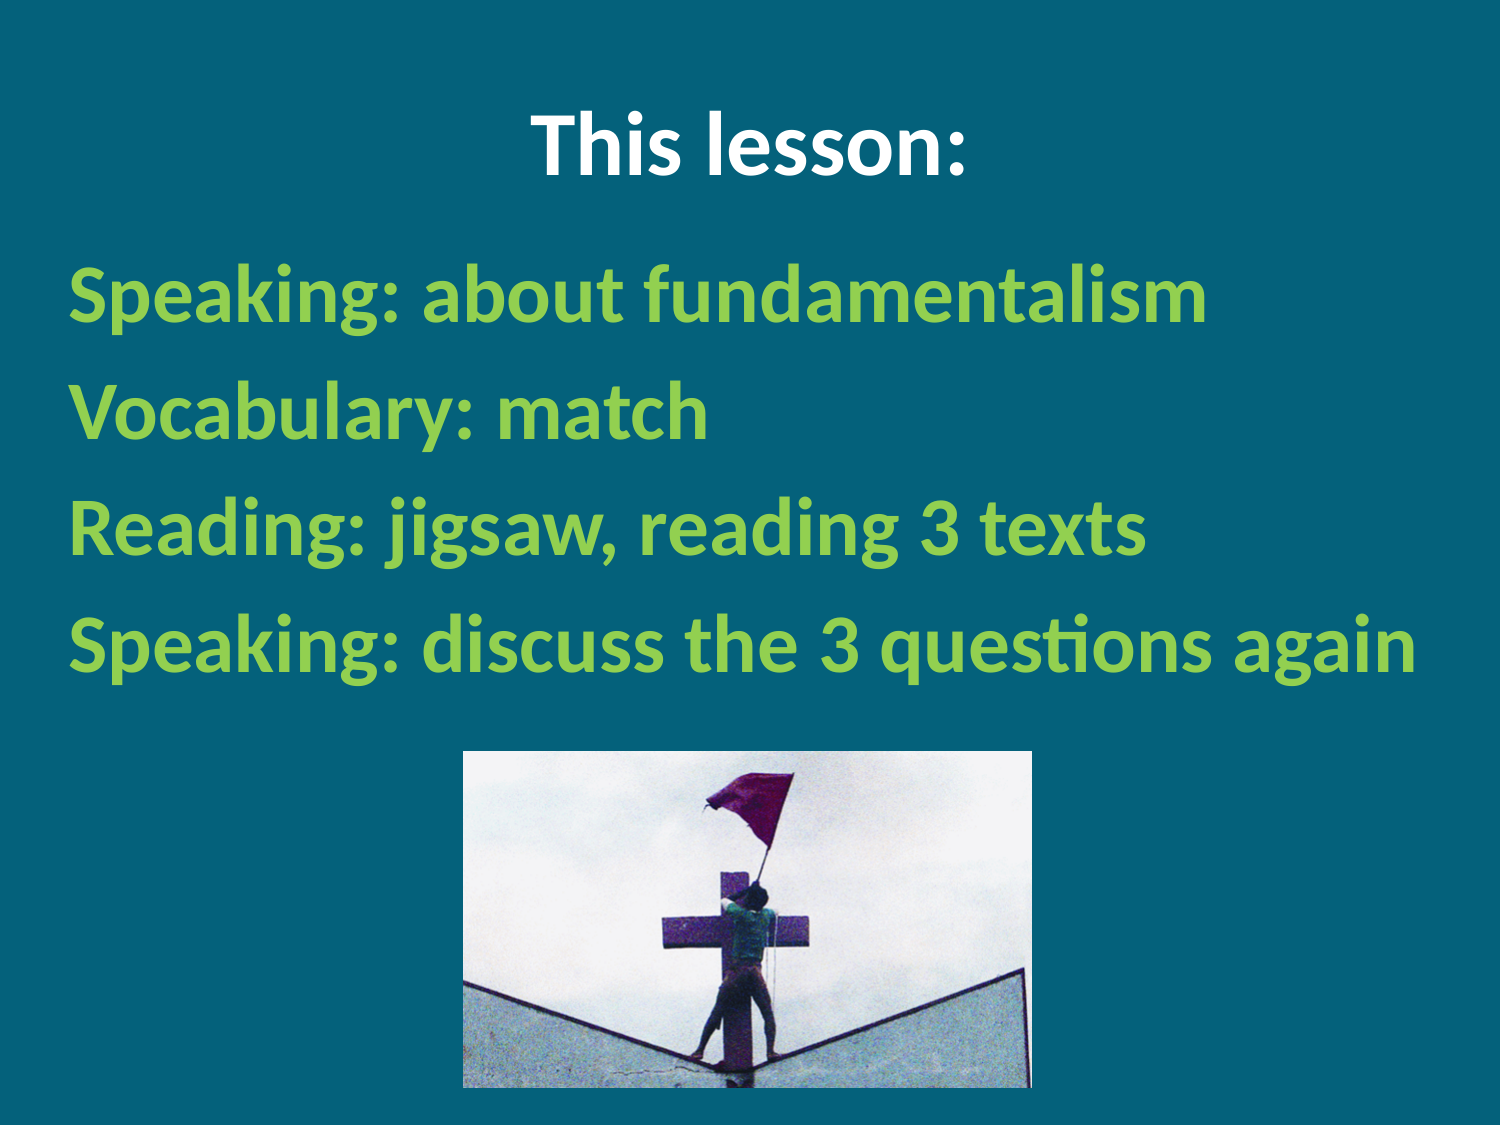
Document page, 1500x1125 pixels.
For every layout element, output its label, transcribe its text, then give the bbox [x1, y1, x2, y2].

picture [464, 752, 1031, 1087]
title This lesson: [75, 45, 1425, 231]
list Speaking: about fundamentalism Vocabulary: match Reading: jigsaw, reading 3 texts Speaking: discuss the 3 questions again [53, 231, 1471, 1071]
